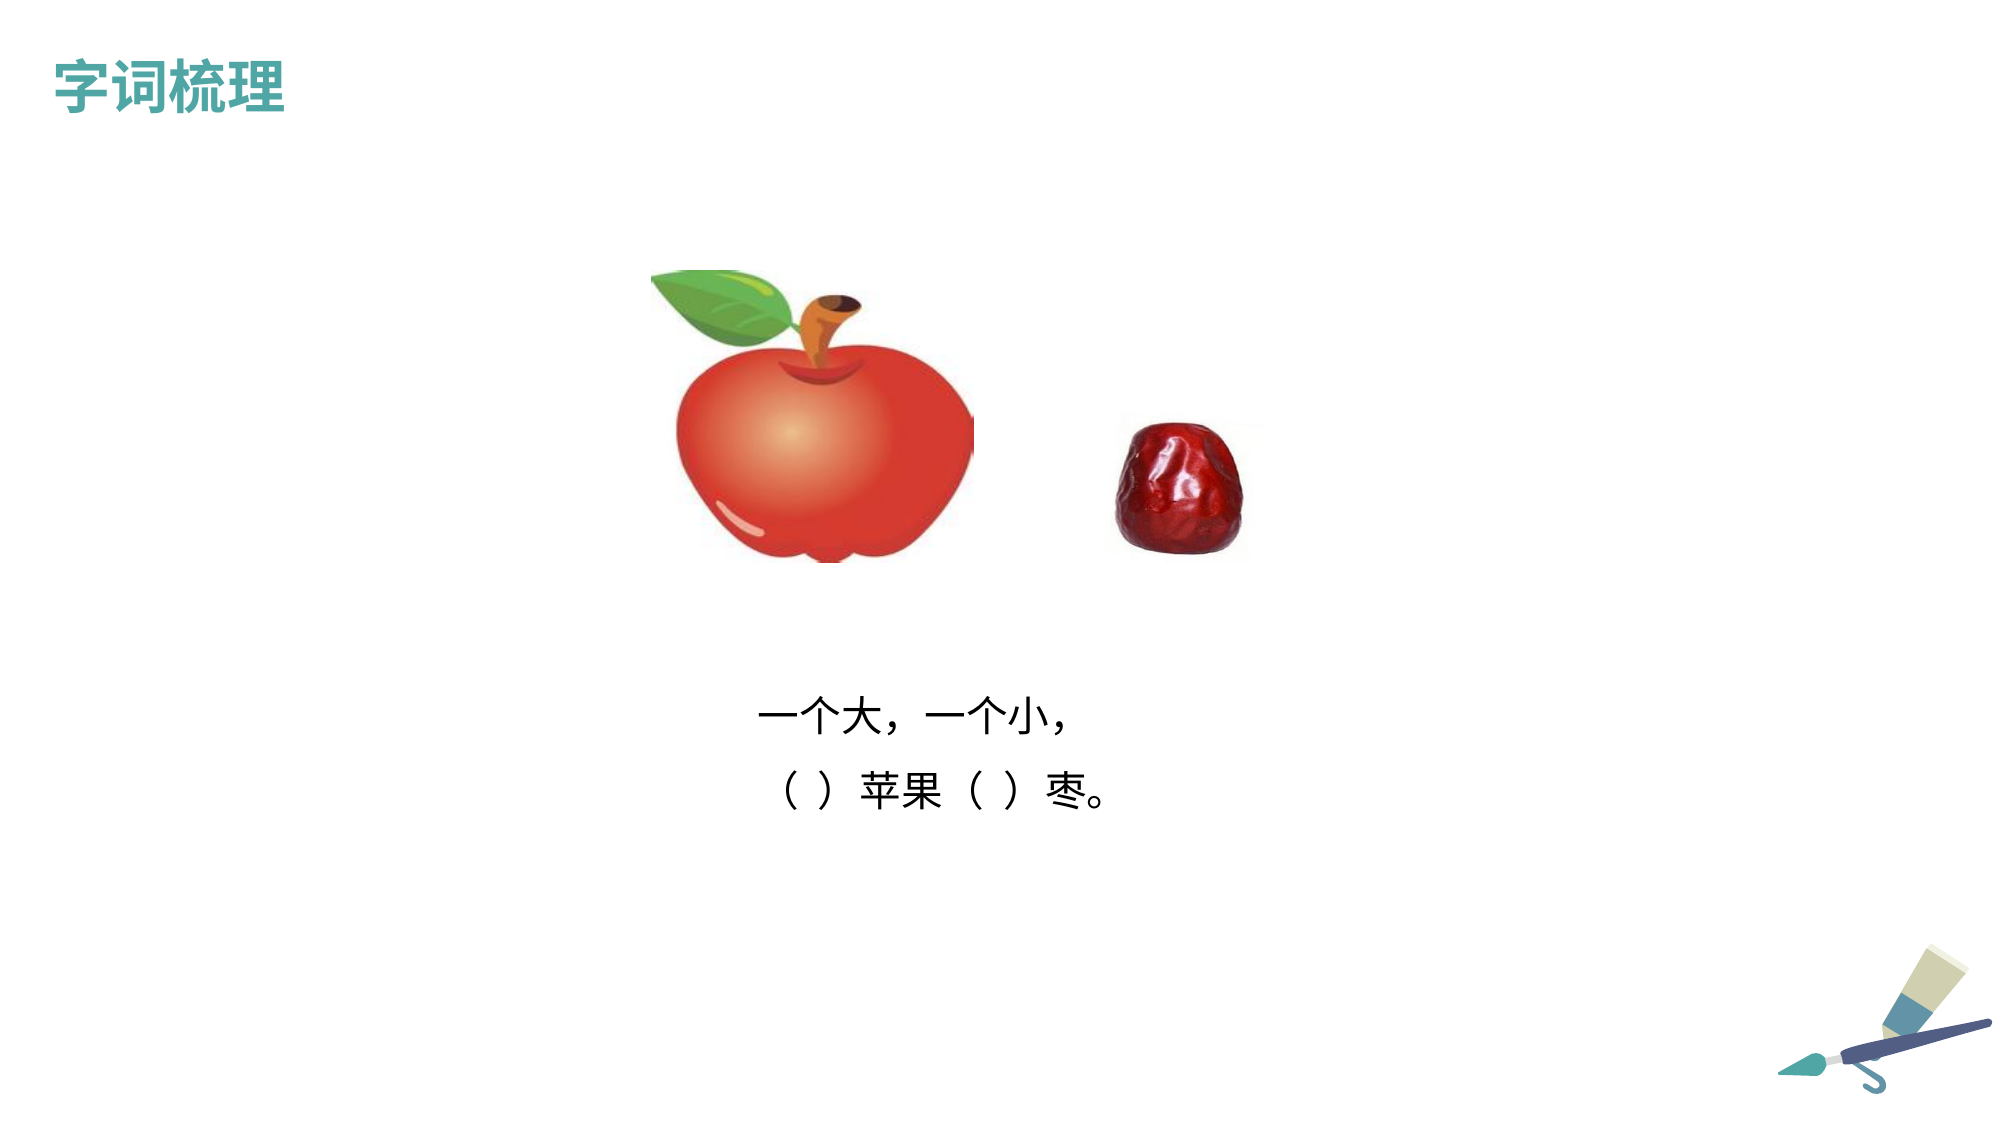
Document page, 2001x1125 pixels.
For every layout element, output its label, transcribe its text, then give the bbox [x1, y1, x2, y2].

picture [651, 270, 974, 563]
text_box 字词梳理 [37, 42, 301, 128]
text_box 一个大，一个小， （ ）苹果（ ）枣。 [742, 656, 1204, 822]
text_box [1811, 945, 1974, 1125]
picture [1105, 412, 1265, 563]
